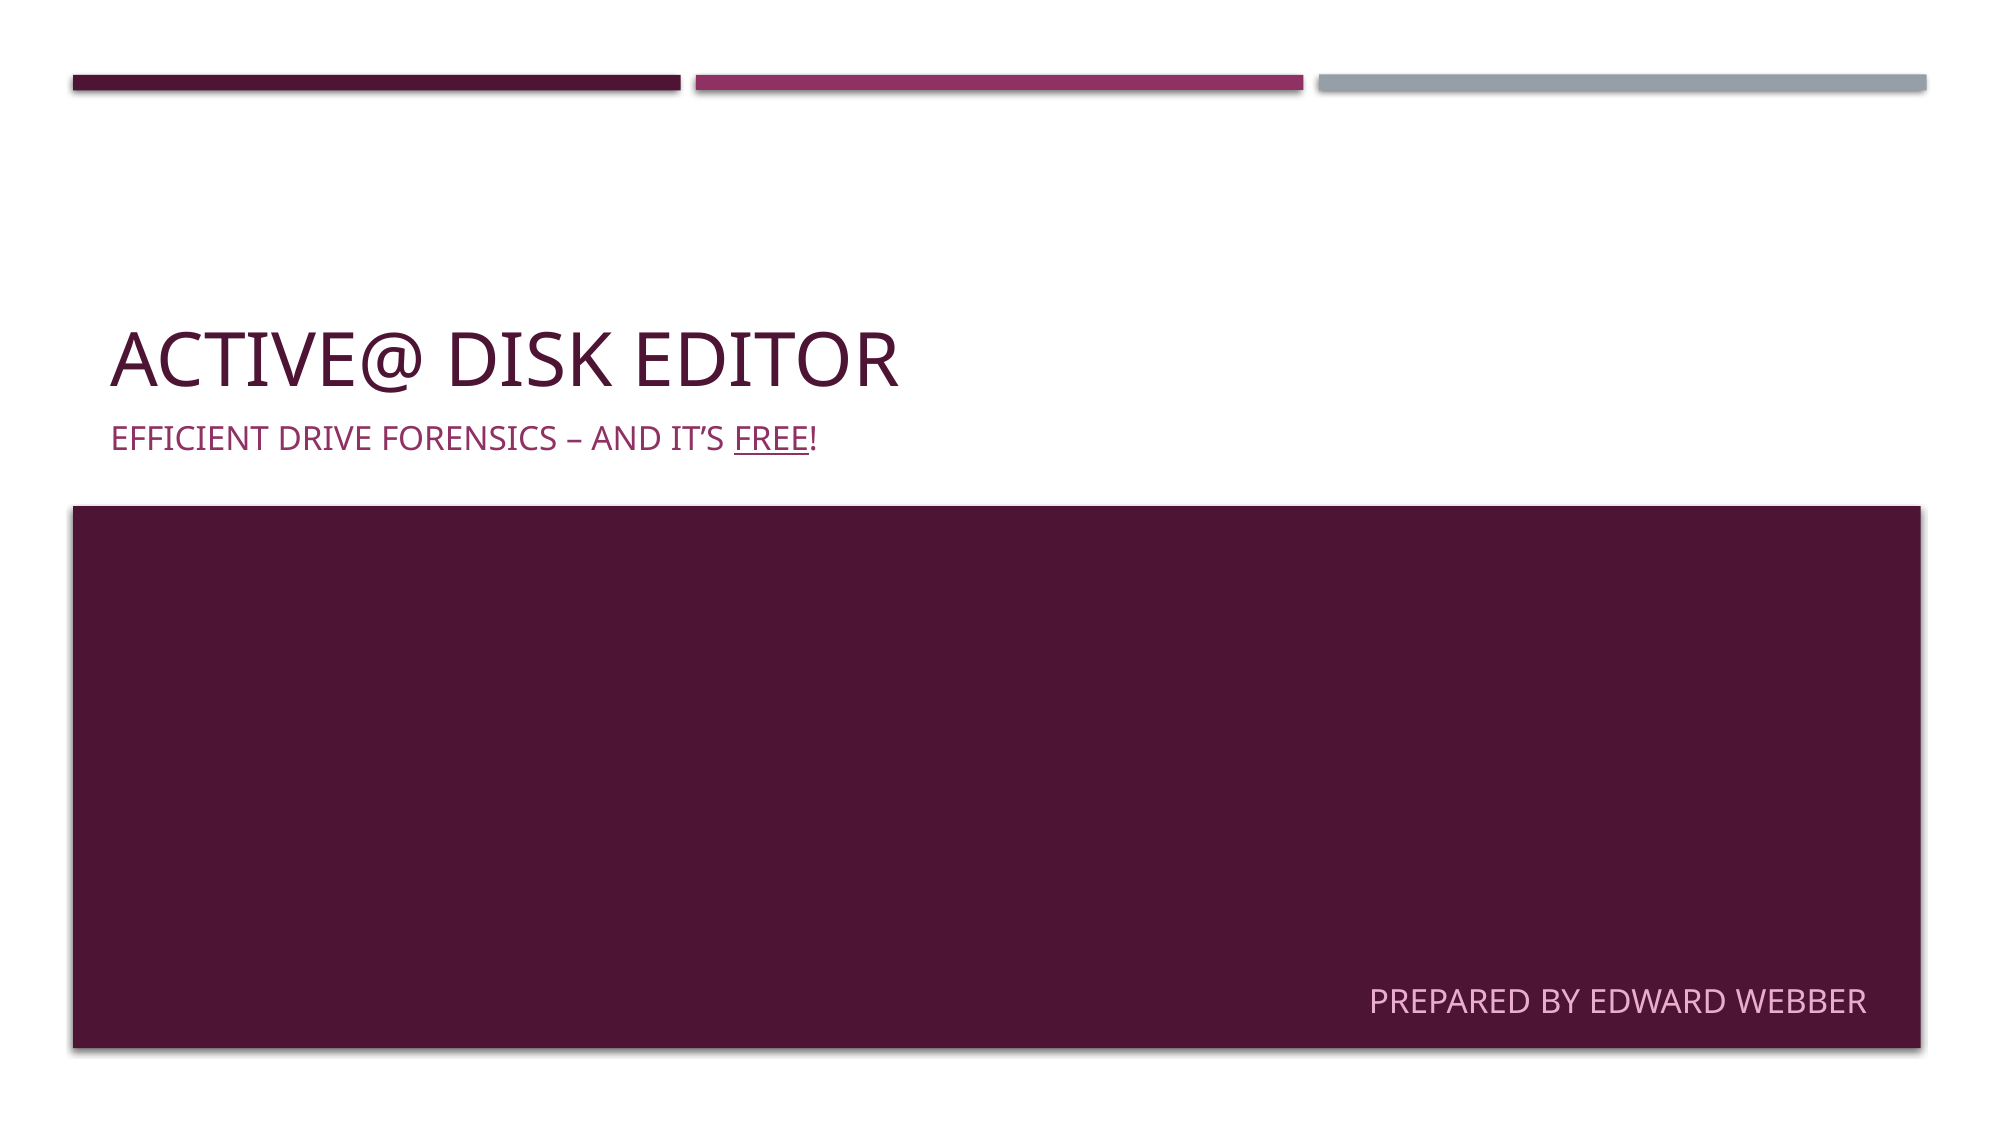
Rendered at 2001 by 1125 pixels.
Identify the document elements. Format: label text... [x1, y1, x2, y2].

subtitle Efficient Drive forensics – and it’s free! [95, 409, 1899, 507]
title Active@ Disk Editor [95, 167, 1899, 409]
text_box Prepared by Edward Webber [1297, 972, 1883, 1028]
